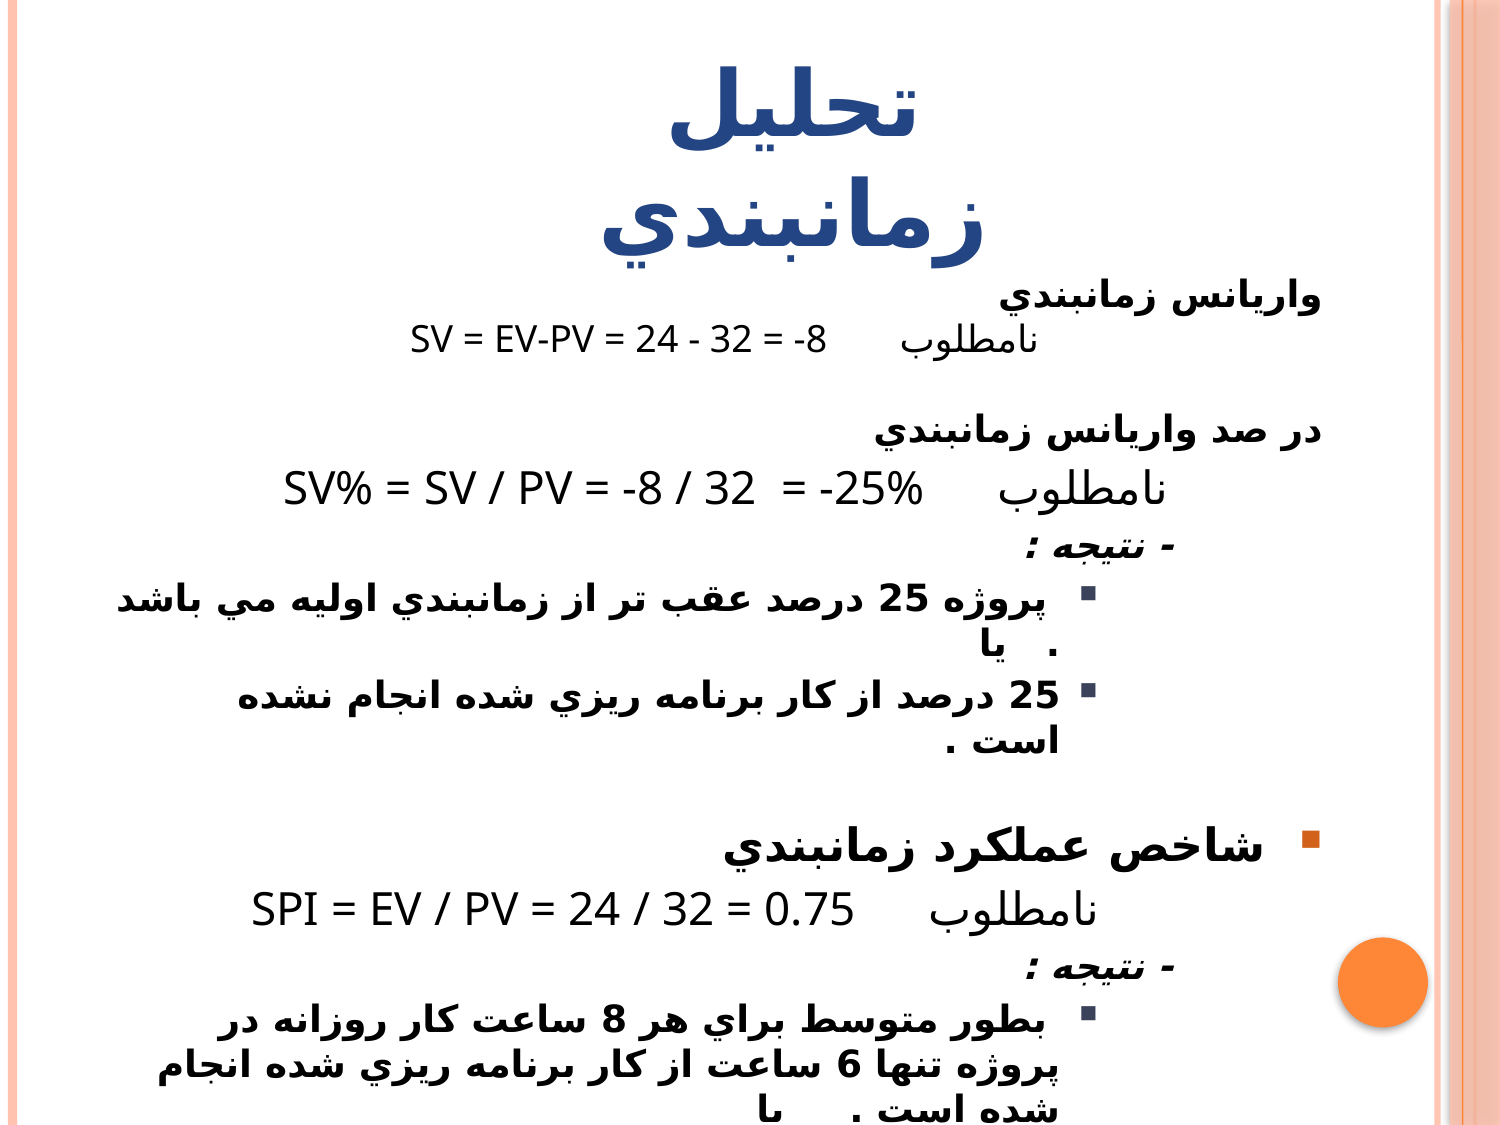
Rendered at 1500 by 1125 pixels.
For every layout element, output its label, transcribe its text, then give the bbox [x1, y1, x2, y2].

text_box واريانس زمانبندي نامطلوب SV = EV-PV = 24 - 32 = -8 در صد واريانس زمانبندي نامطلوب SV% = SV / PV = -8 / 32 = -25% - نتيجه : پروژه 25 درصد عقب تر از زمانبندي اوليه مي باشد . يا 25 درصد از كار برنامه ريزي شده انجام نشده است . شاخص عملكرد زمانبندي نامطلوب SPI = EV / PV = 24 / 32 = 0.75 - نتيجه : بطور متوسط براي هر 8 ساعت كار روزانه در پروژه تنها 6 ساعت از كار برنامه ريزي شده انجام شده است . يا كار با 75 درصد كارائي انجام شده است [99, 262, 1338, 1125]
text_box تحليل زمانبندي [512, 37, 1075, 262]
